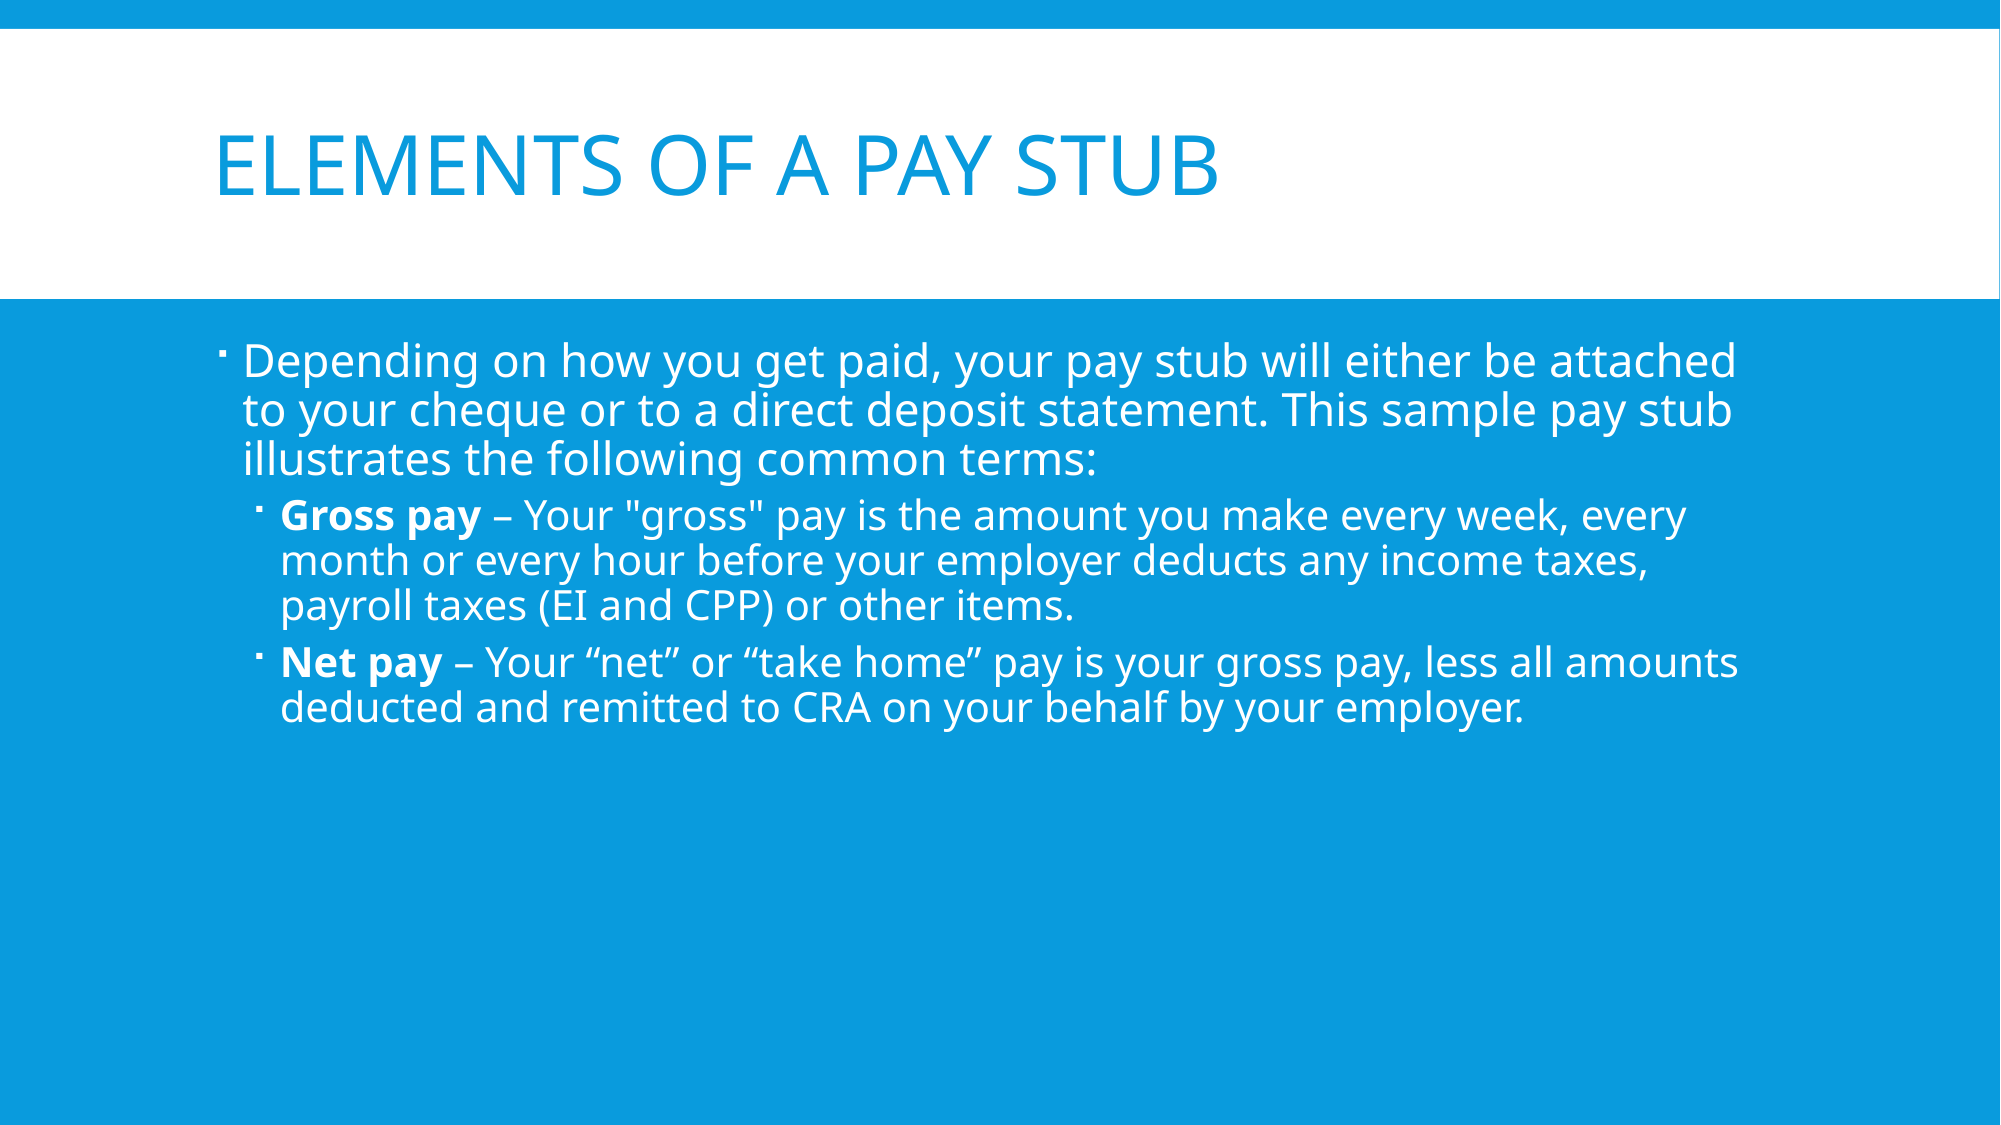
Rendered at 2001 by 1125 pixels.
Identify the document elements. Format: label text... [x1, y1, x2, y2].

title Elements of a pay stub [197, 46, 1803, 295]
list Depending on how you get paid, your pay stub will either be attached to your cheque or to a direct deposit statement. This sample pay stub illustrates the following common terms: Gross pay – Your "gross" pay is the amount you make every week, every month or every hour before your employer deducts any income taxes, payroll taxes (EI and CPP) or other items. Net pay – Your “net” or “take home” pay is your gross pay, less all amounts deducted and remitted to CRA on your behalf by your employer. [197, 329, 1803, 1020]
